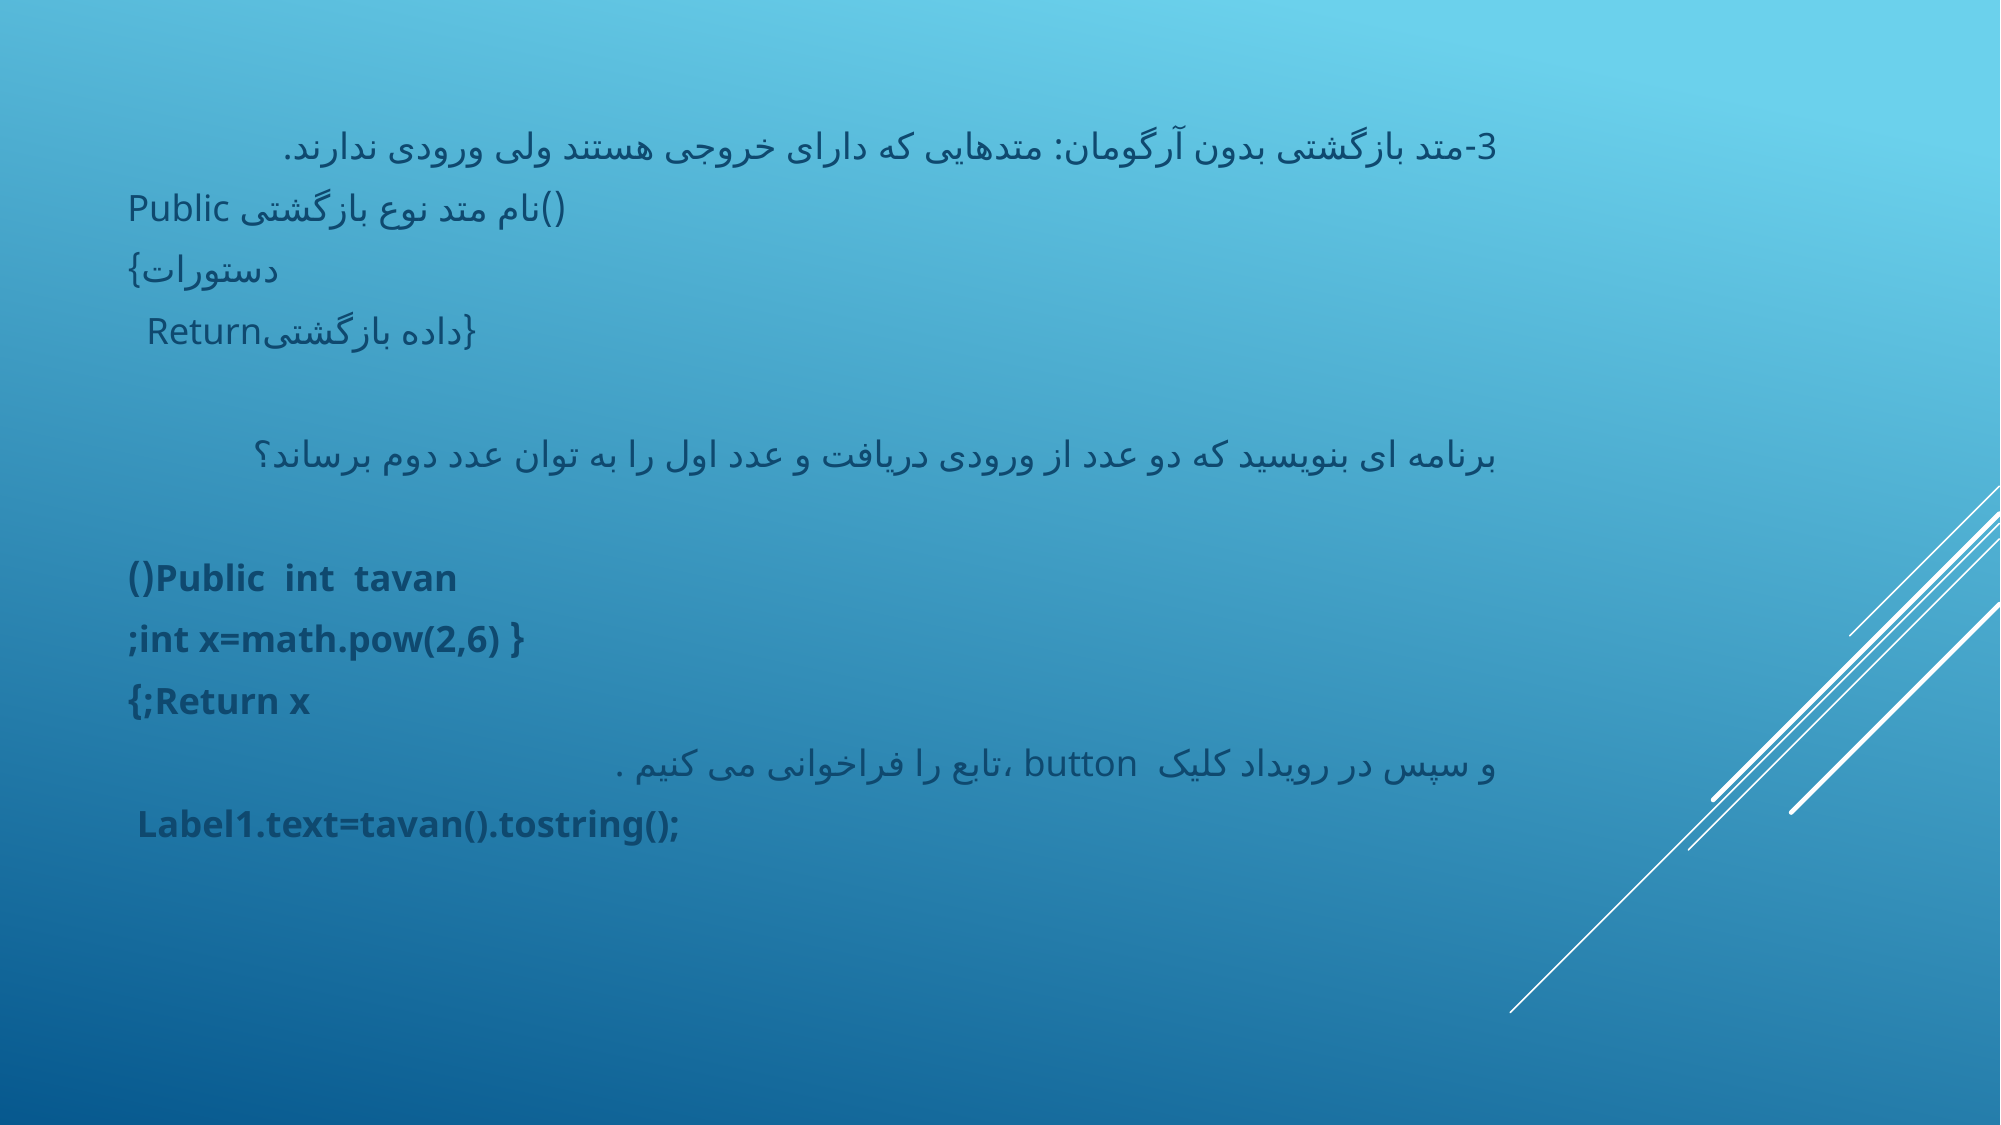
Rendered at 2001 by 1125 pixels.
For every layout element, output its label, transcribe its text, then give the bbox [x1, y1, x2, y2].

list 3-متد بازگشتی بدون آرگومان: متدهایی که دارای خروجی هستند ولی ورودی ندارند. ()نام متد نوع بازگشتی Public دستورات} {داده بازگشتی Return برنامه ای بنویسید که دو عدد از ورودی دریافت و عدد اول را به توان عدد دوم برساند؟ Public int tavan() { int x=math.pow(2,6); Return x;} و سپس در رویداد کلیک button ،تابع را فراخوانی می کنیم . Label1.text=tavan().tostring(); [112, 112, 1513, 856]
